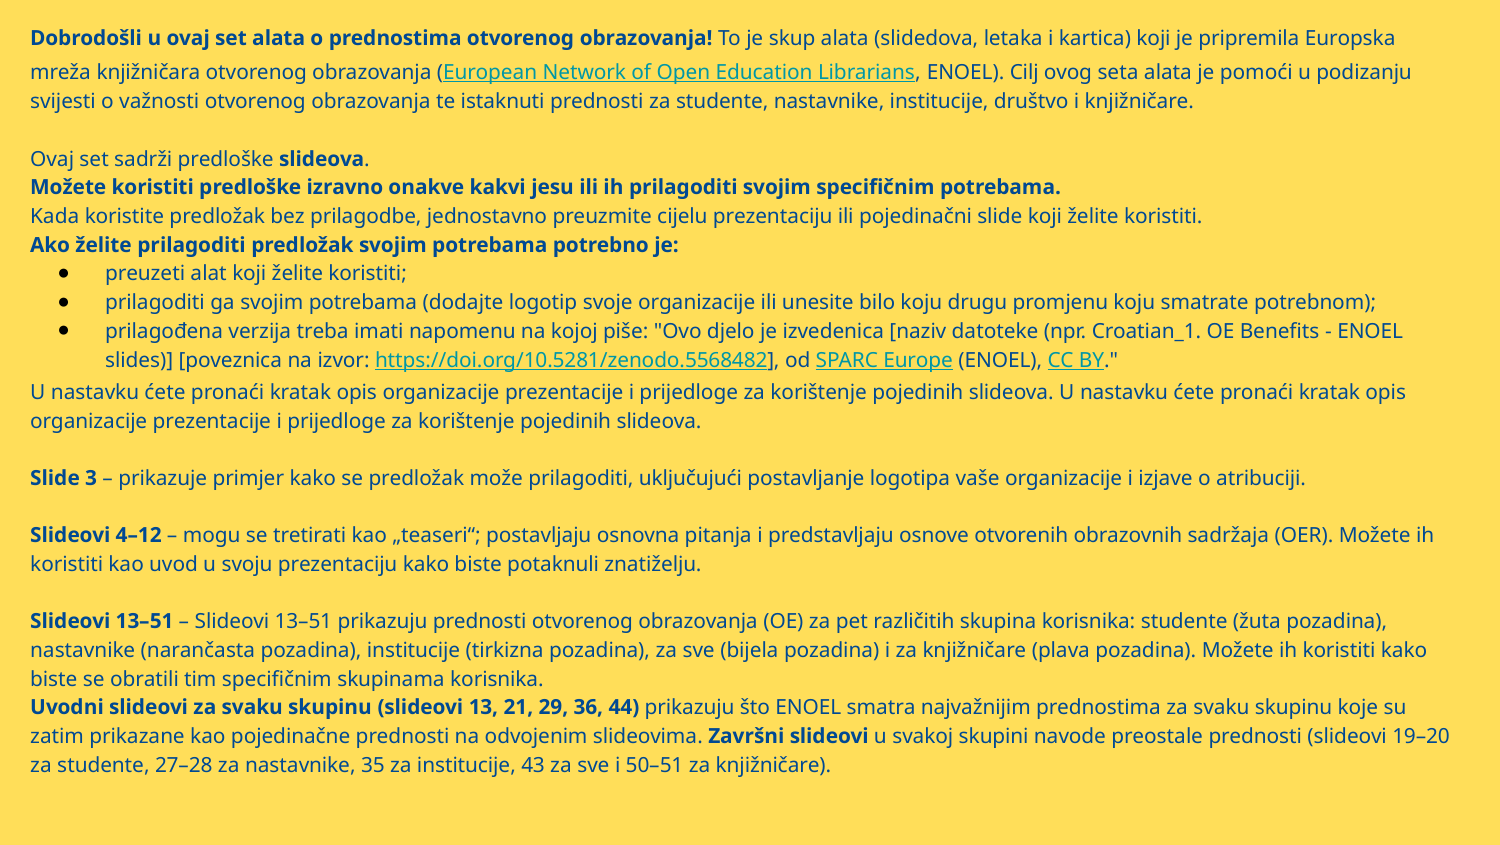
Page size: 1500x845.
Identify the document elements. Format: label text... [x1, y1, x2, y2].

text_box Dobrodošli u ovaj set alata o prednostima otvorenog obrazovanja! To je skup alata (slidedova, letaka i kartica) koji je pripremila Europska mreža knjižničara otvorenog obrazovanja (European Network of Open Education Librarians, ENOEL). Cilj ovog seta alata je pomoći u podizanju svijesti o važnosti otvorenog obrazovanja te istaknuti prednosti za studente, nastavnike, institucije, društvo i knjižničare. Ovaj set sadrži predloške slideova. Možete koristiti predloške izravno onakve kakvi jesu ili ih prilagoditi svojim specifičnim potrebama. Kada koristite predložak bez prilagodbe, jednostavno preuzmite cijelu prezentaciju ili pojedinačni slide koji želite koristiti. Ako želite prilagoditi predložak svojim potrebama potrebno je: preuzeti alat koji želite koristiti; prilagoditi ga svojim potrebama (dodajte logotip svoje organizacije ili unesite bilo koju drugu promjenu koju smatrate potrebnom); prilagođena verzija treba imati napomenu na kojoj piše: "Ovo djelo je izvedenica [naziv datoteke (npr. Croatian_1. OE Benefits - ENOEL slides)] [poveznica na izvor: https://doi.org/10.5281/zenodo.5568482], od SPARC Europe (ENOEL), CC BY." U nastavku ćete pronaći kratak opis organizacije prezentacije i prijedloge za korištenje pojedinih slideova. U nastavku ćete pronaći kratak opis organizacije prezentacije i prijedloge za korištenje pojedinih slideova. Slide 3 – prikazuje primjer kako se predložak može prilagoditi, uključujući postavljanje logotipa vaše organizacije i izjave o atribuciji. Slideovi 4–12 – mogu se tretirati kao „teaseri“; postavljaju osnovna pitanja i predstavljaju osnove otvorenih obrazovnih sadržaja (OER). Možete ih koristiti kao uvod u svoju prezentaciju kako biste potaknuli znatiželju. Slideovi 13–51 – Slideovi 13–51 prikazuju prednosti otvorenog obrazovanja (OE) za pet različitih skupina korisnika: studente (žuta pozadina), nastavnike (narančasta pozadina), institucije (tirkizna pozadina), za sve (bijela pozadina) i za knjižničare (plava pozadina). Možete ih koristiti kako biste se obratili tim specifičnim skupinama korisnika. Uvodni slideovi za svaku skupinu (slideovi 13, 21, 29, 36, 44) prikazuju što ENOEL smatra najvažnijim prednostima za svaku skupinu koje su zatim prikazane kao pojedinačne prednosti na odvojenim slideovima. Završni slideovi u svakoj skupini navode preostale prednosti (slideovi 19–20 za studente, 27–28 za nastavnike, 35 za institucije, 43 za sve i 50–51 za knjižničare). [15, 5, 1466, 792]
